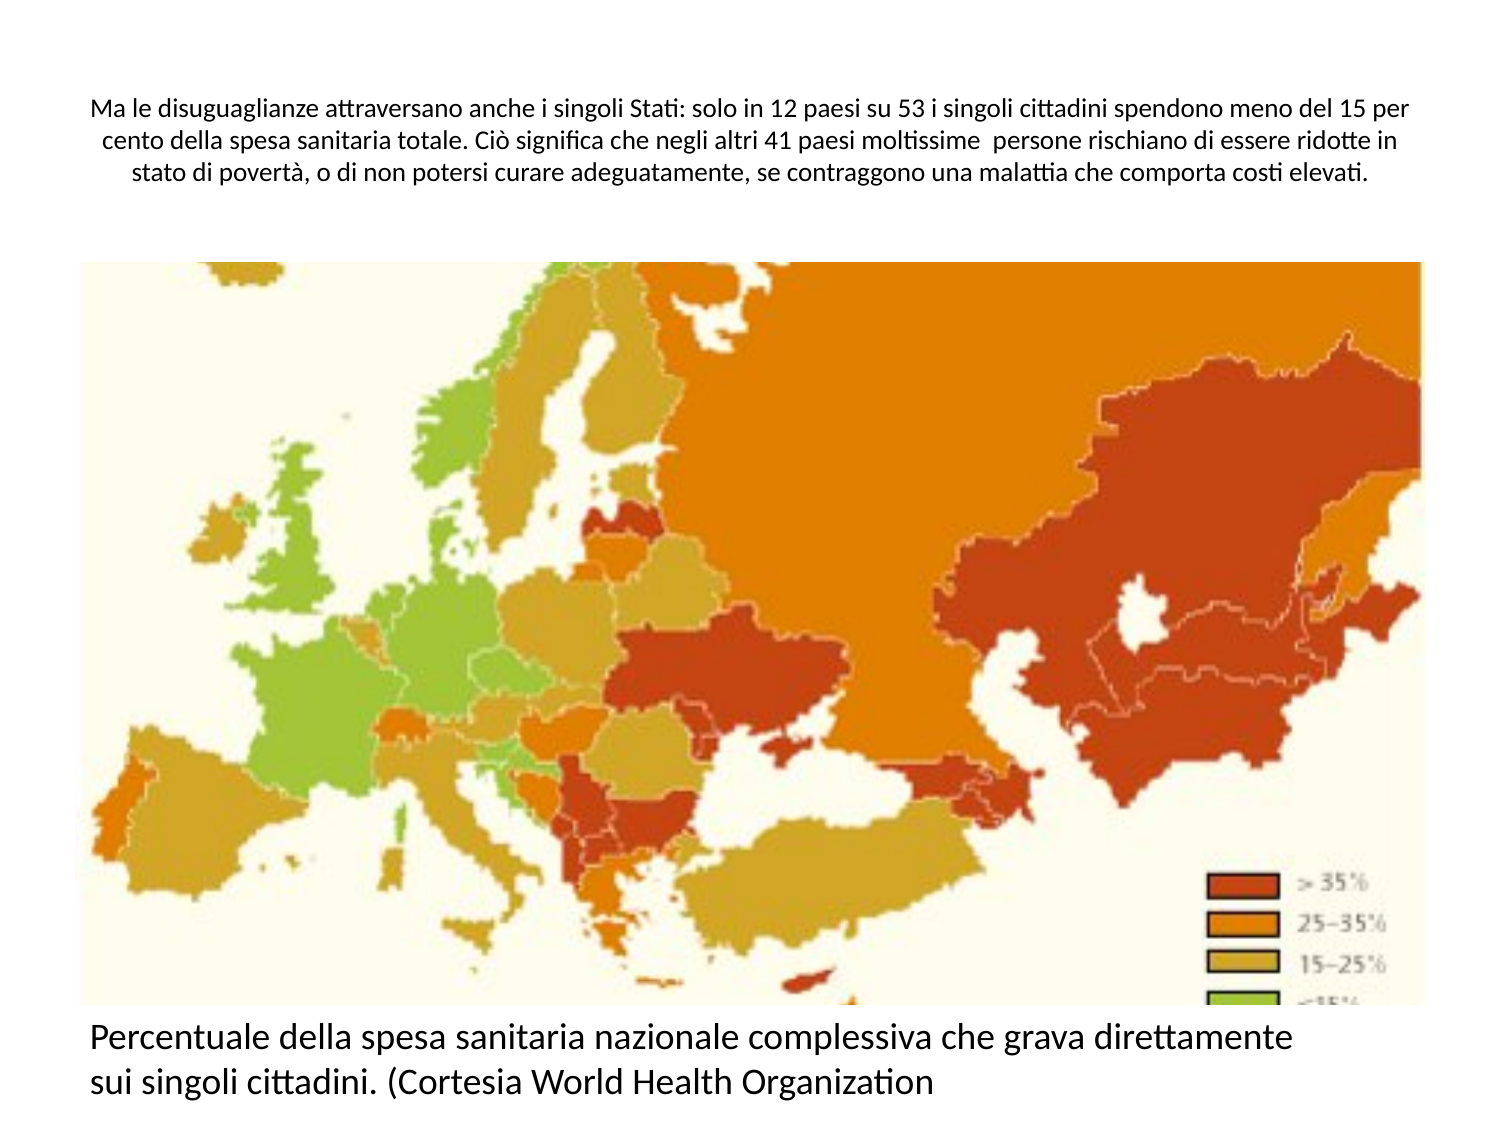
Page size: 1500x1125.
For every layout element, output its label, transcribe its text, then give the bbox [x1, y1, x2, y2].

title Ma le disuguaglianze attraversano anche i singoli Stati: solo in 12 paesi su 53 i singoli cittadini spendono meno del 15 per cento della spesa sanitaria totale. Ciò significa che negli altri 41 paesi moltissime persone rischiano di essere ridotte in stato di povertà, o di non potersi curare adeguatamente, se contraggono una malattia che comporta costi elevati. [75, 45, 1425, 233]
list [74, 262, 1426, 1006]
text_box Percentuale della spesa sanitaria nazionale complessiva che grava direttamente sui singoli cittadini. (Cortesia World Health Organization [75, 1013, 1332, 1110]
